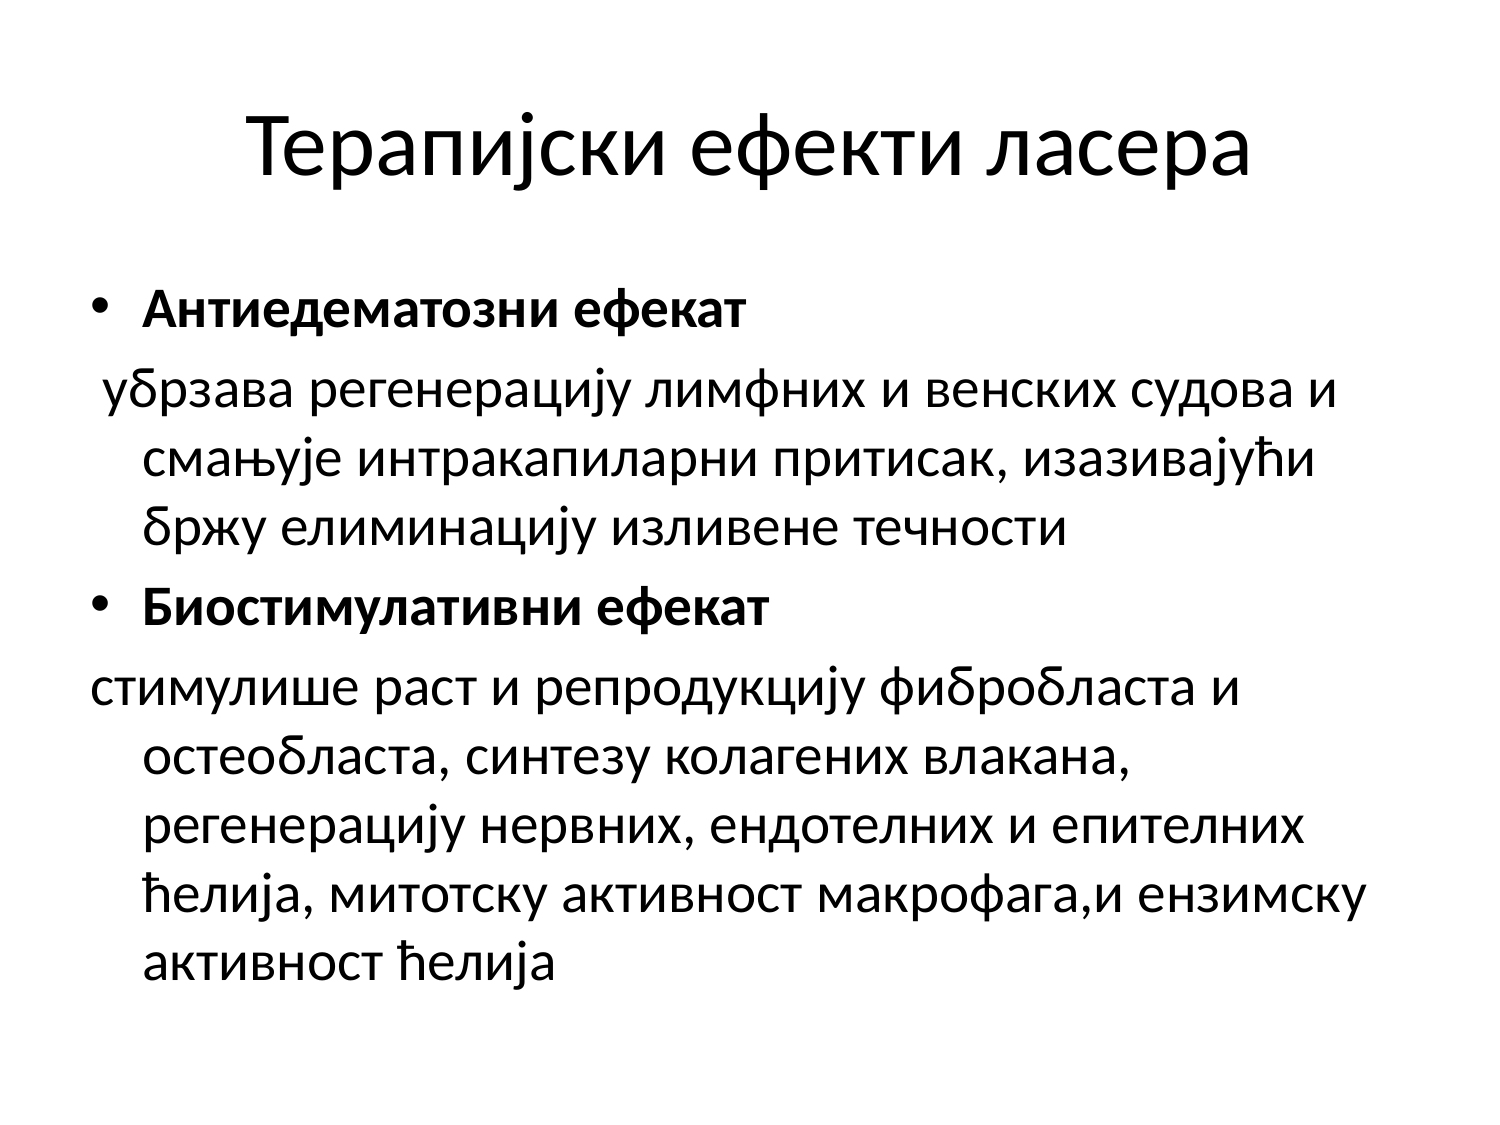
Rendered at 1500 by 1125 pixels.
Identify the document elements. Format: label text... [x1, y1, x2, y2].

list Антиедематозни ефекат убрзава регенерацију лимфних и венских судова и смањује интракапиларни притисак, изазивајући бржу елиминацију изливене течности Биостимулативни ефекат стимулише раст и репродукцију фибробласта и остеобласта, синтезу колагених влакана, регенерацију нервних, ендотелних и епителних ћелија, митотску активност макрофага,и ензимску активност ћелија [75, 262, 1425, 1005]
title Терапијски ефекти ласера [75, 45, 1425, 233]
